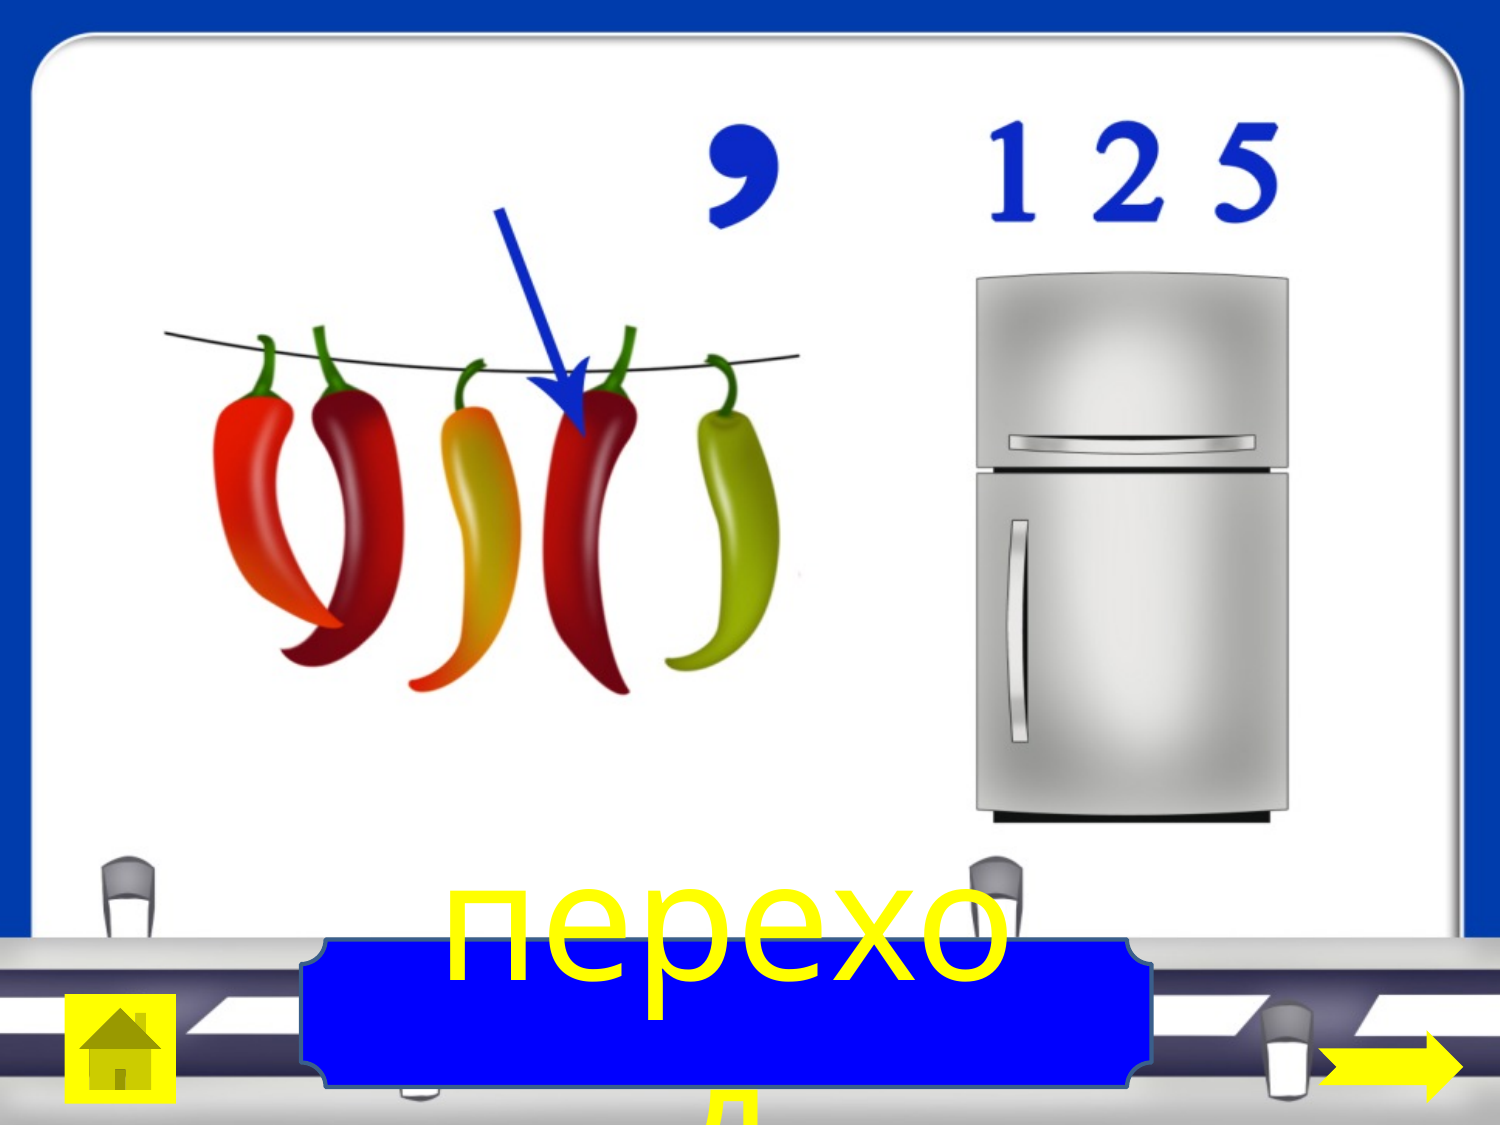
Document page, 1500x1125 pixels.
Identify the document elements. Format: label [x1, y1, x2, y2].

list [0, 0, 1500, 1125]
